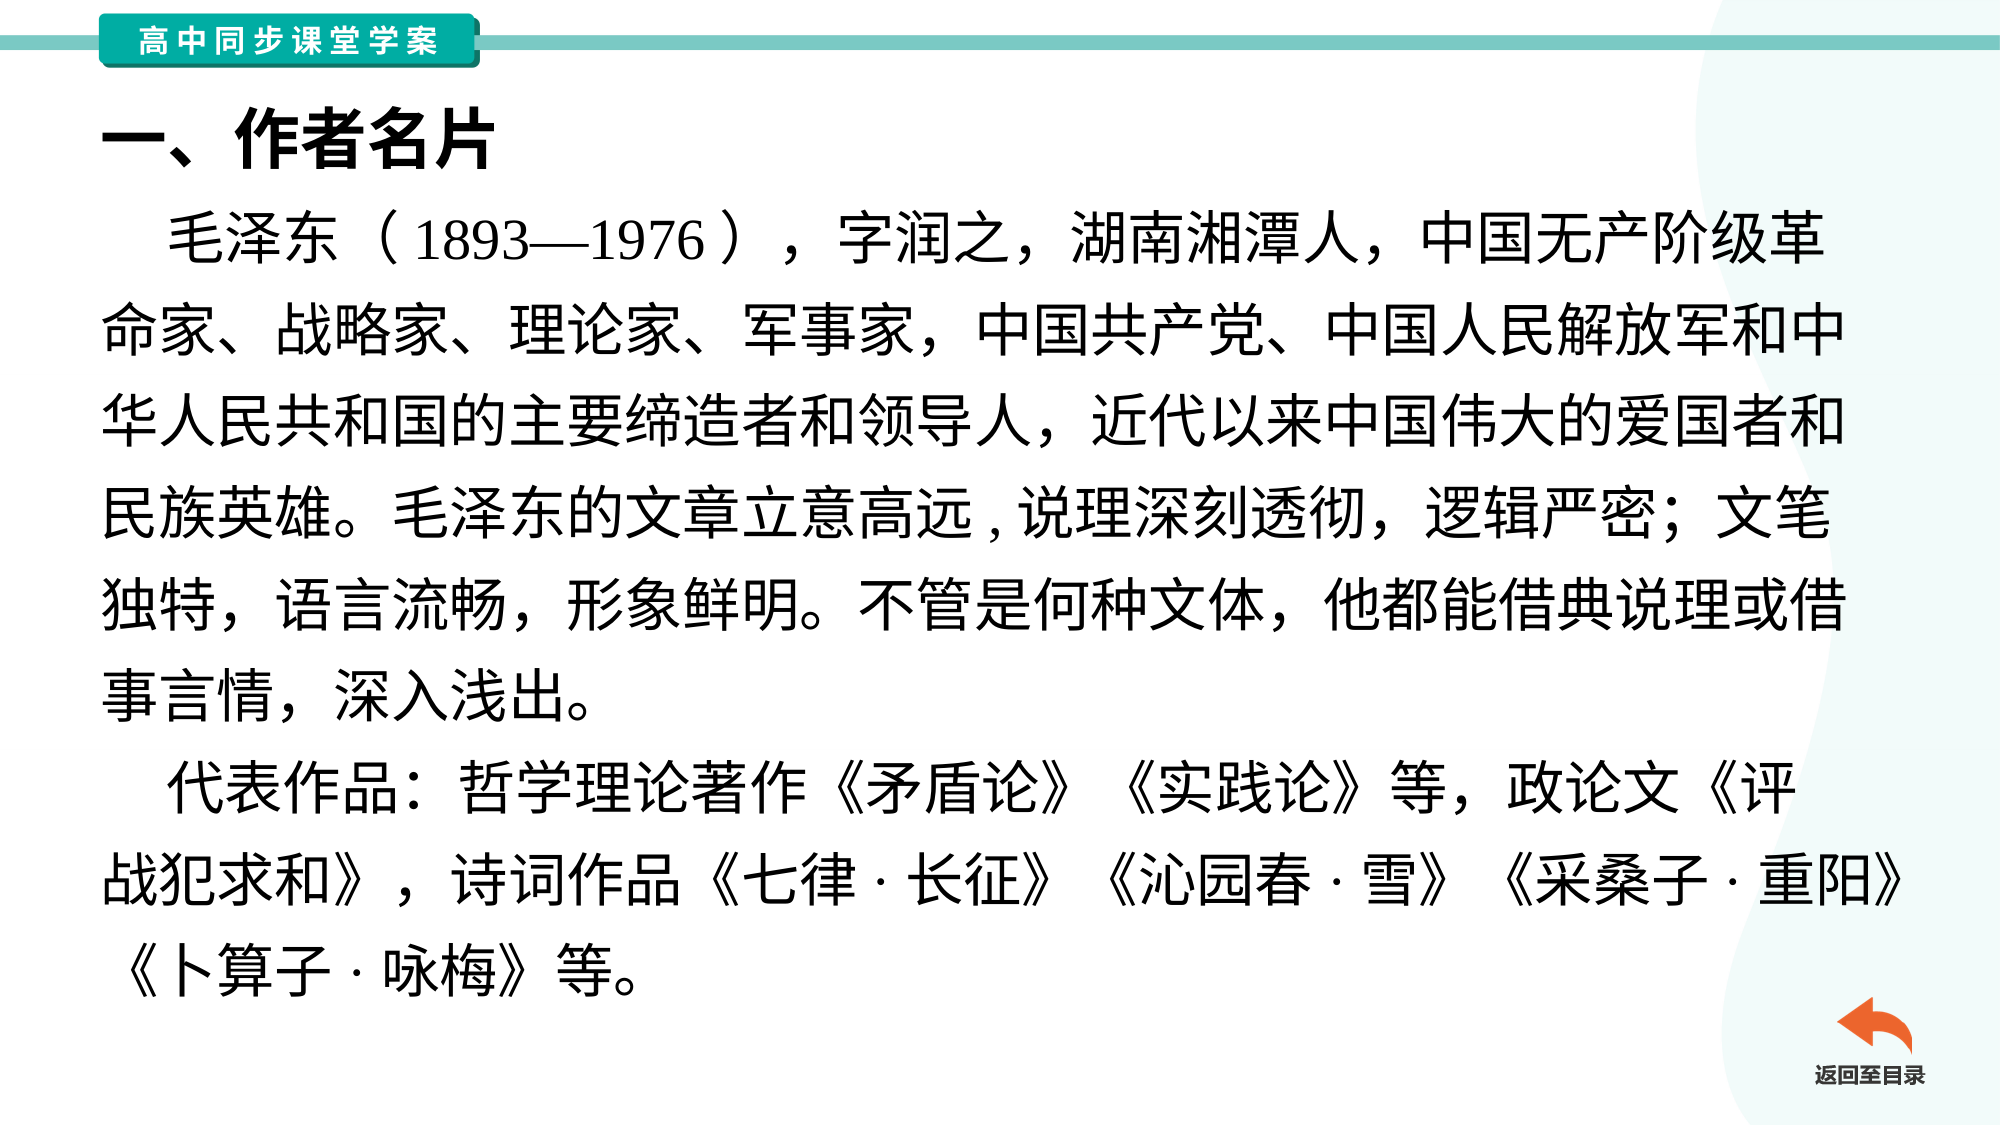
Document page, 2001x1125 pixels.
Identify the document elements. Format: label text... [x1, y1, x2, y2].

text_box 一、作者名片 [100, 76, 1899, 179]
text_box 毛泽东（1893—1976），字润之，湖南湘潭人，中国无产阶级革 命家、战略家、理论家、军事家，中国共产党、中国人民解放军和中 华人民共和国的主要缔造者和领导人，近代以来中国伟大的爱国者和 民族英雄。毛泽东的文章立意高远,说理深刻透彻，逻辑严密；文笔 独特，语言流畅，形象鲜明。不管是何种文体，他都能借典说理或借 事言情，深入浅出。 代表作品：哲学理论著作《矛盾论》《实践论》等，政论文《评 战犯求和》，诗词作品《七律·长征》《沁园春·雪》《采桑子·重阳》 《卜算子·咏梅》等。 [100, 179, 1899, 1005]
picture [0, 0, 2000, 1125]
